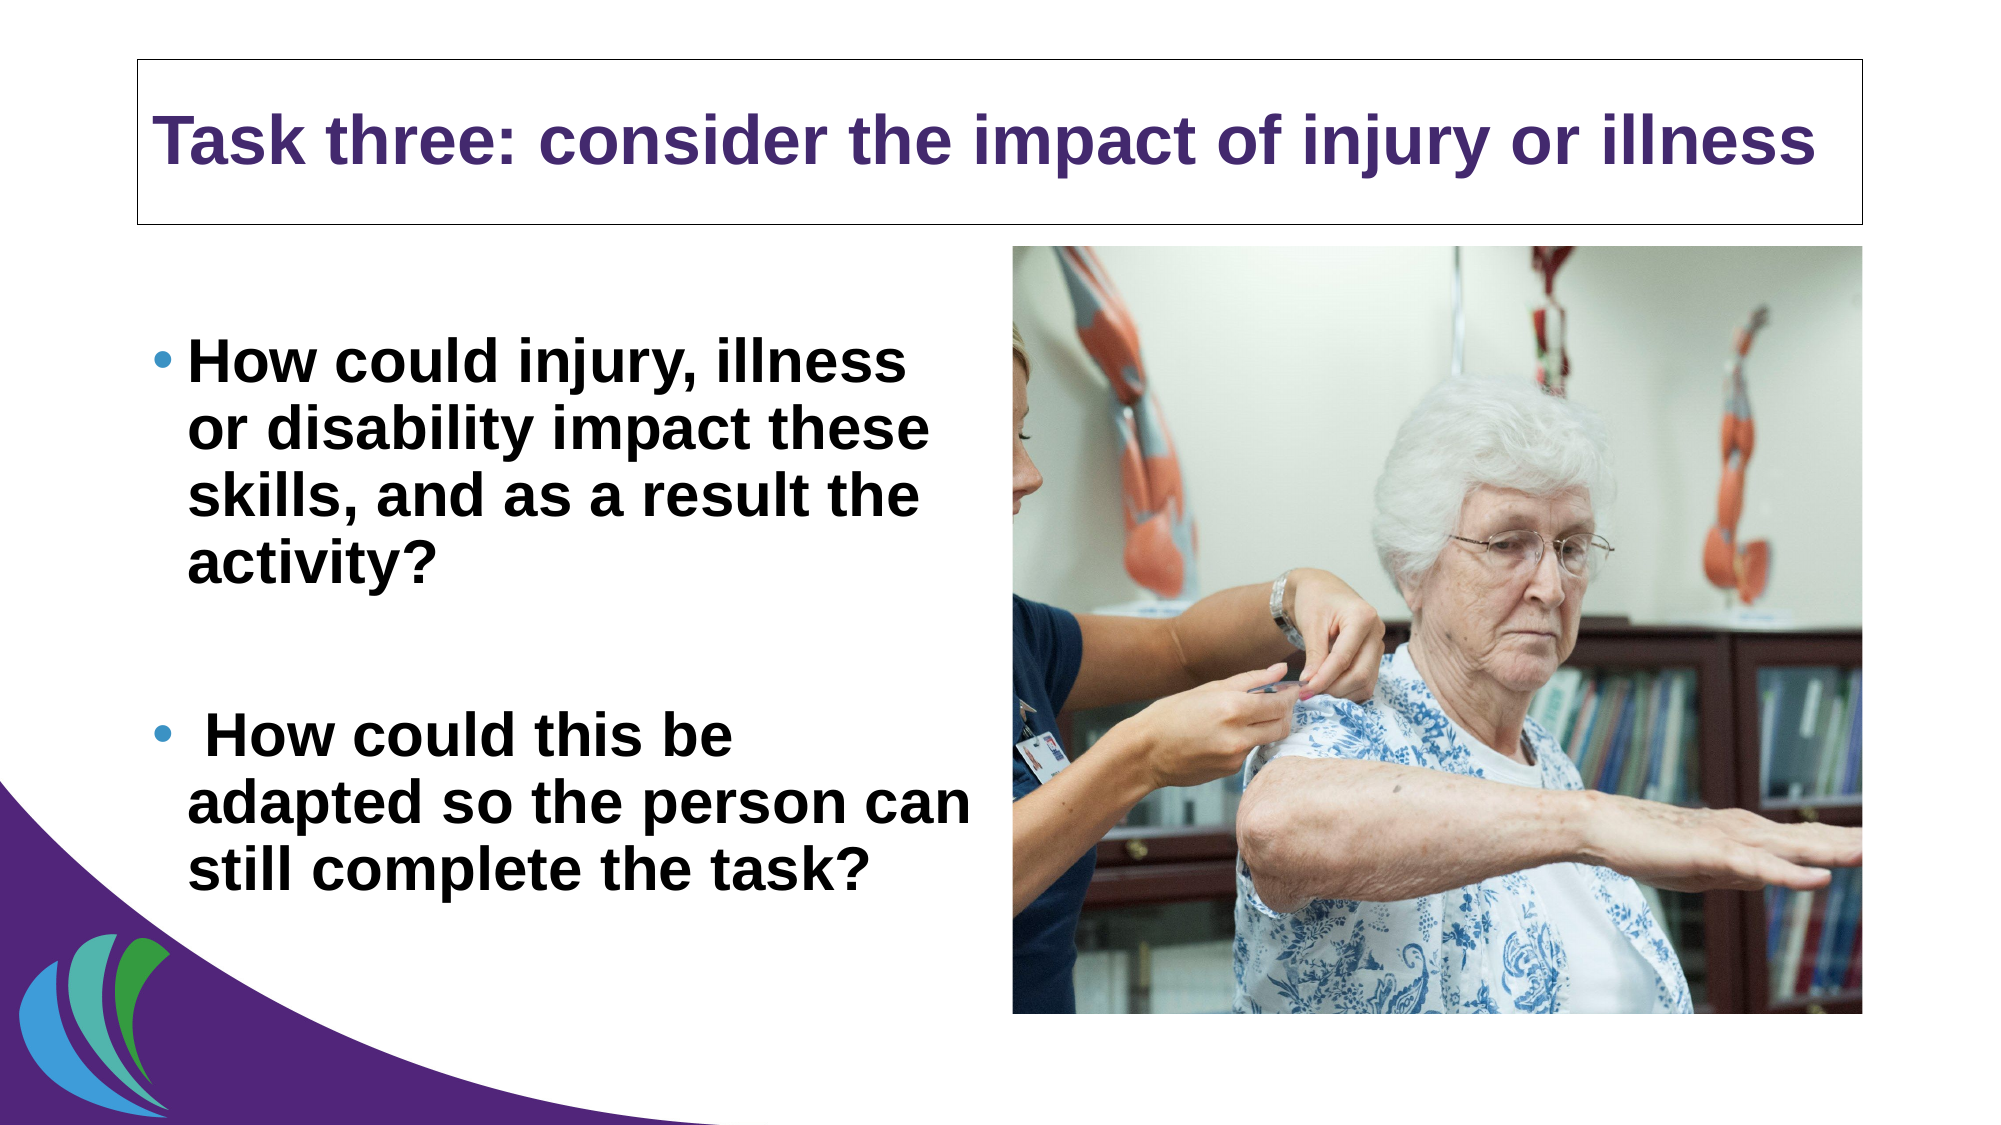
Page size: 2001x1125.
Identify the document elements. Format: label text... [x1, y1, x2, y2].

title Task three: consider the impact of injury or illness [137, 59, 1863, 225]
list How could injury, illness or disability impact these skills, and as a result the activity? How could this be adapted so the person can still complete the task? [137, 246, 988, 982]
picture [0, 1, 2000, 1125]
